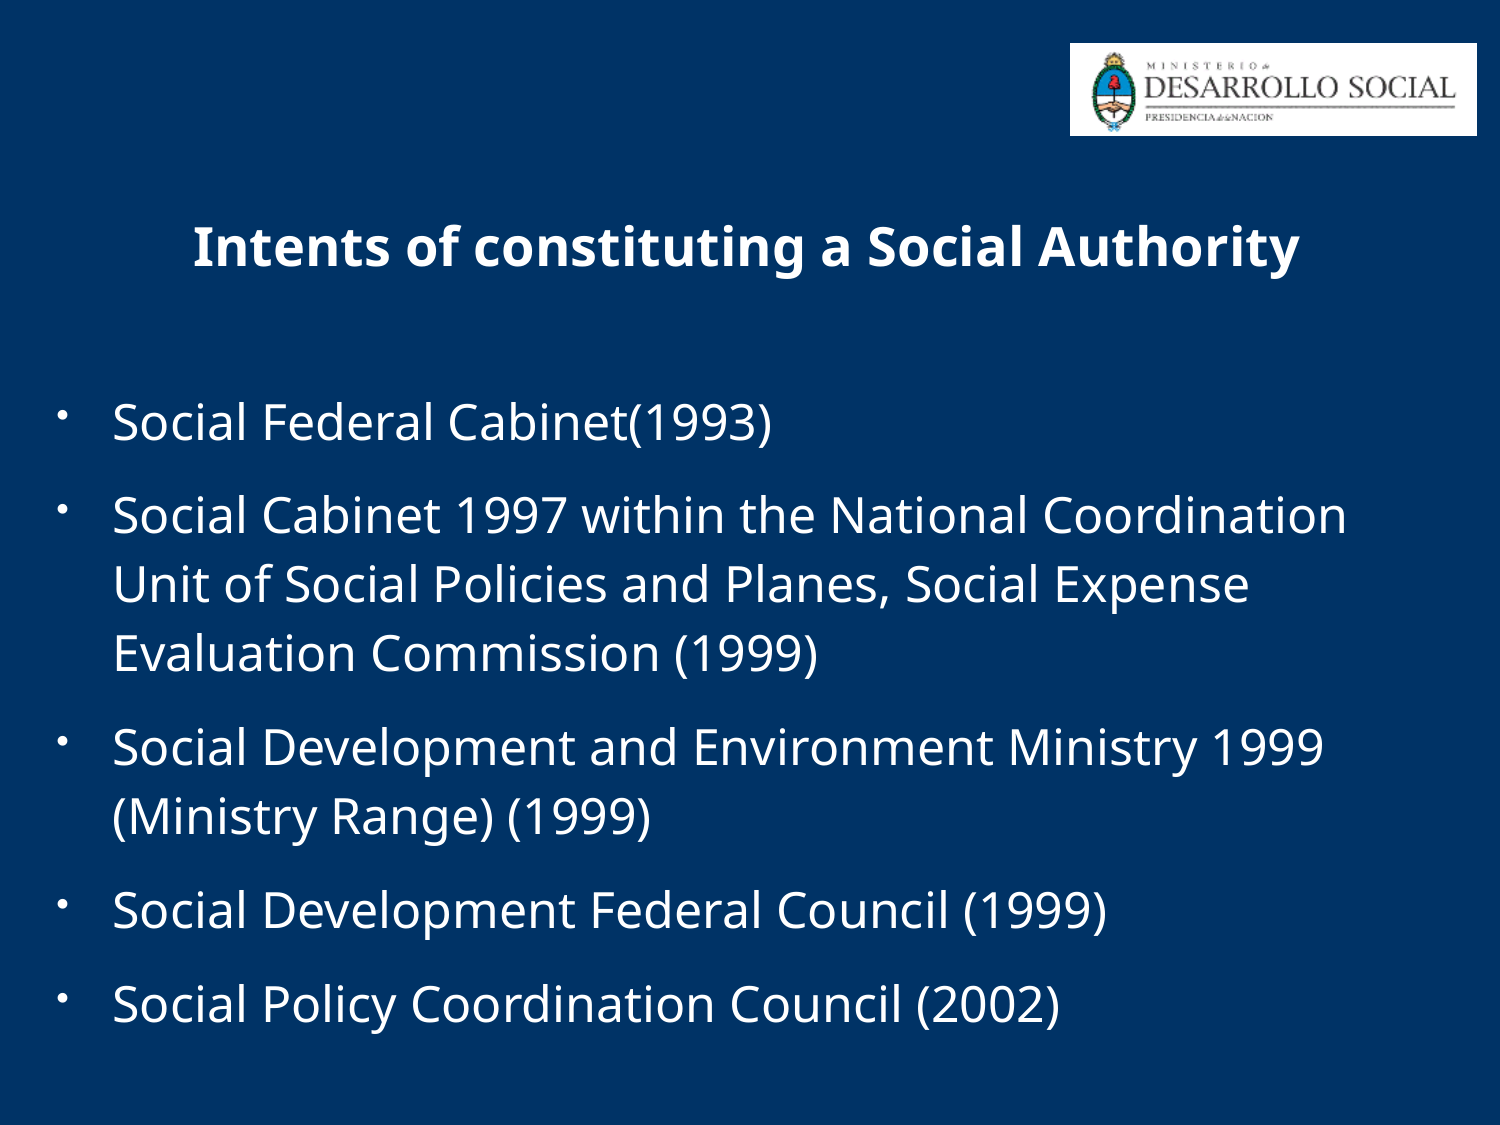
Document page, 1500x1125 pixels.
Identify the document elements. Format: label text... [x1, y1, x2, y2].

list Social Federal Cabinet(1993) Social Cabinet 1997 within the National Coordination Unit of Social Policies and Planes, Social Expense Evaluation Commission (1999) Social Development and Environment Ministry 1999 (Ministry Range) (1999) Social Development Federal Council (1999) Social Policy Coordination Council (2002) [40, 373, 1465, 941]
picture [1068, 41, 1479, 138]
title Intents of constituting a Social Authority [23, 89, 1471, 400]
